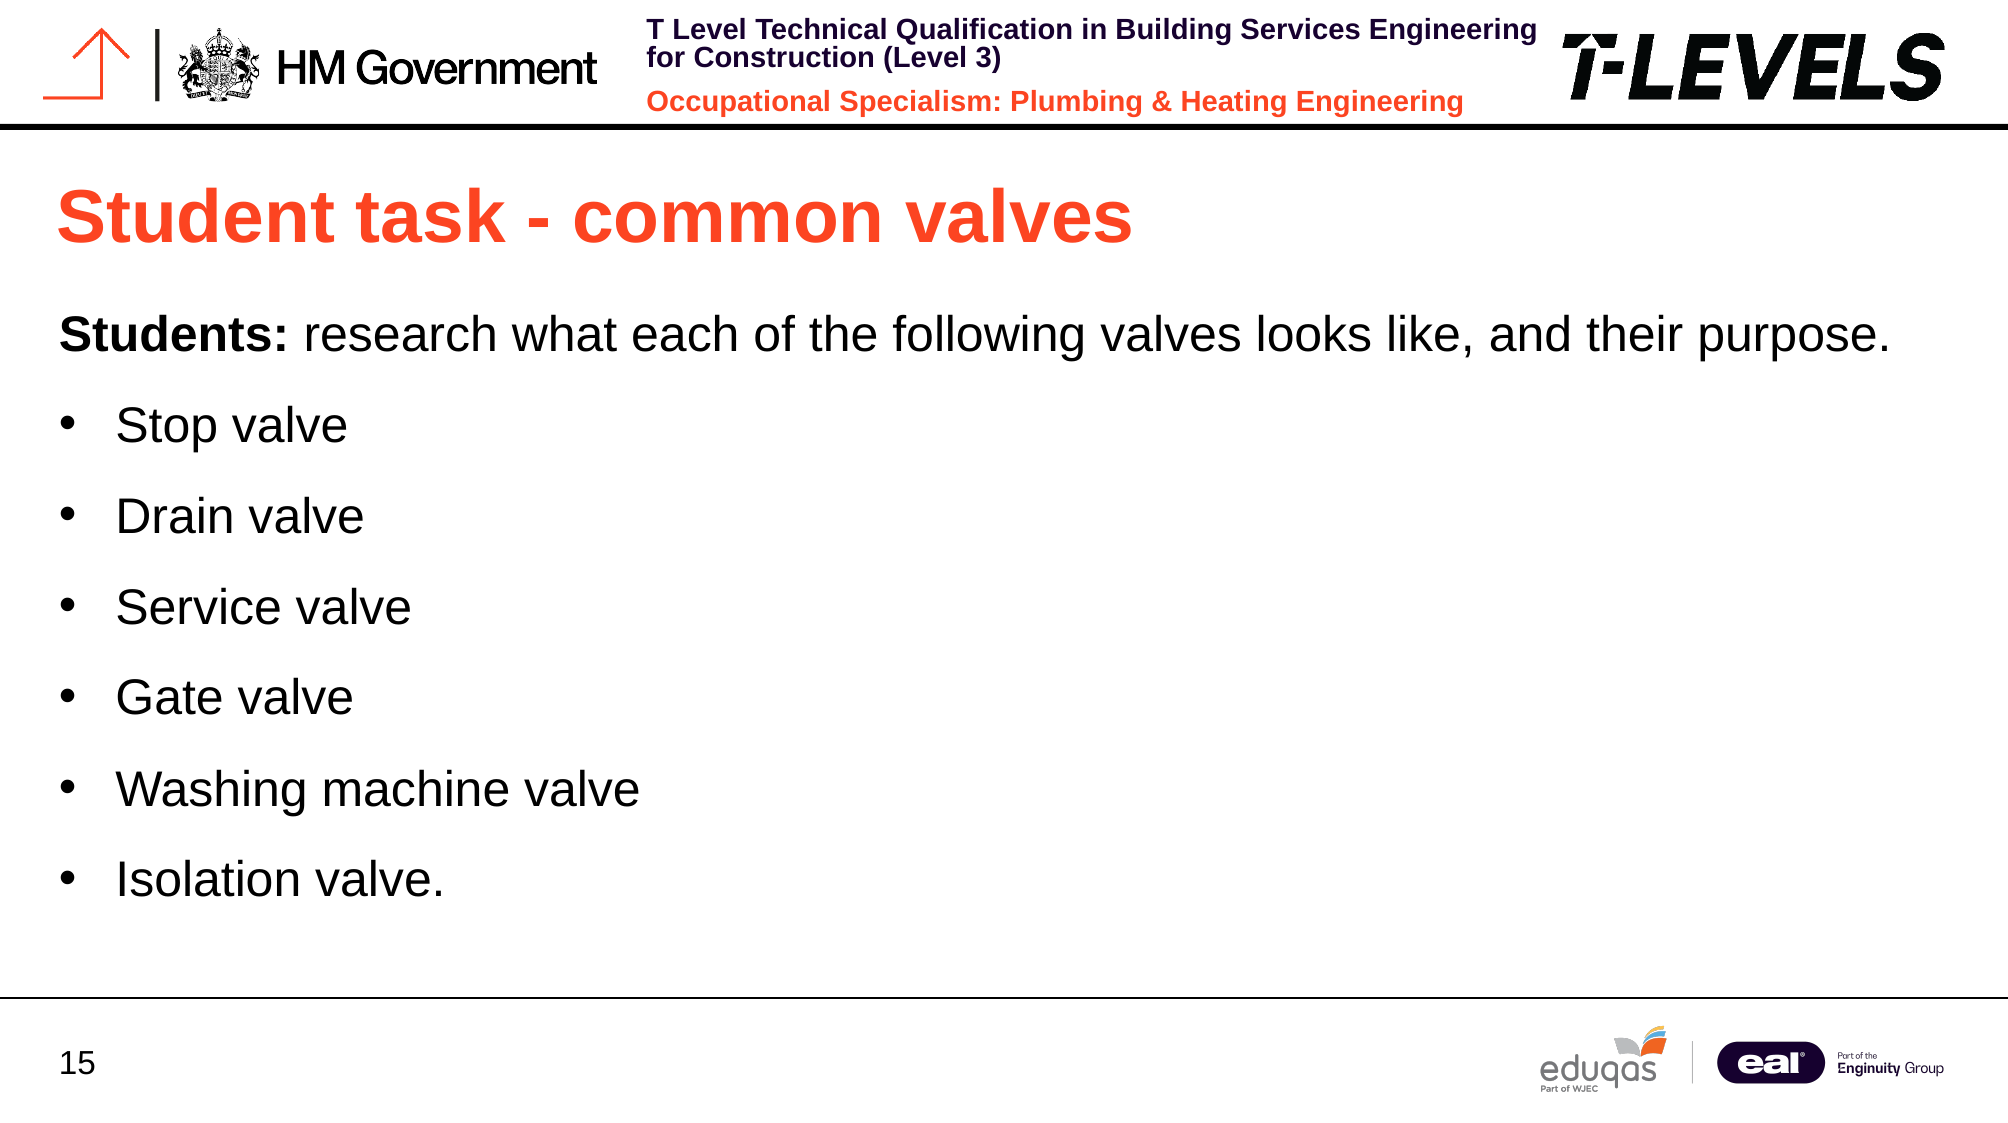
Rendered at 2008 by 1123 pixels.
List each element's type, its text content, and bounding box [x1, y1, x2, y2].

picture [1543, 25, 1964, 108]
picture [38, 27, 136, 100]
title Student task - common valves [41, 111, 1949, 314]
picture [155, 28, 597, 102]
list Students: research what each of the following valves looks like, and their purpose. Stop valve Drain valve Service valve Gate valve Washing machine valve Isolation valve. [59, 295, 1904, 913]
picture [1535, 1021, 1949, 1097]
